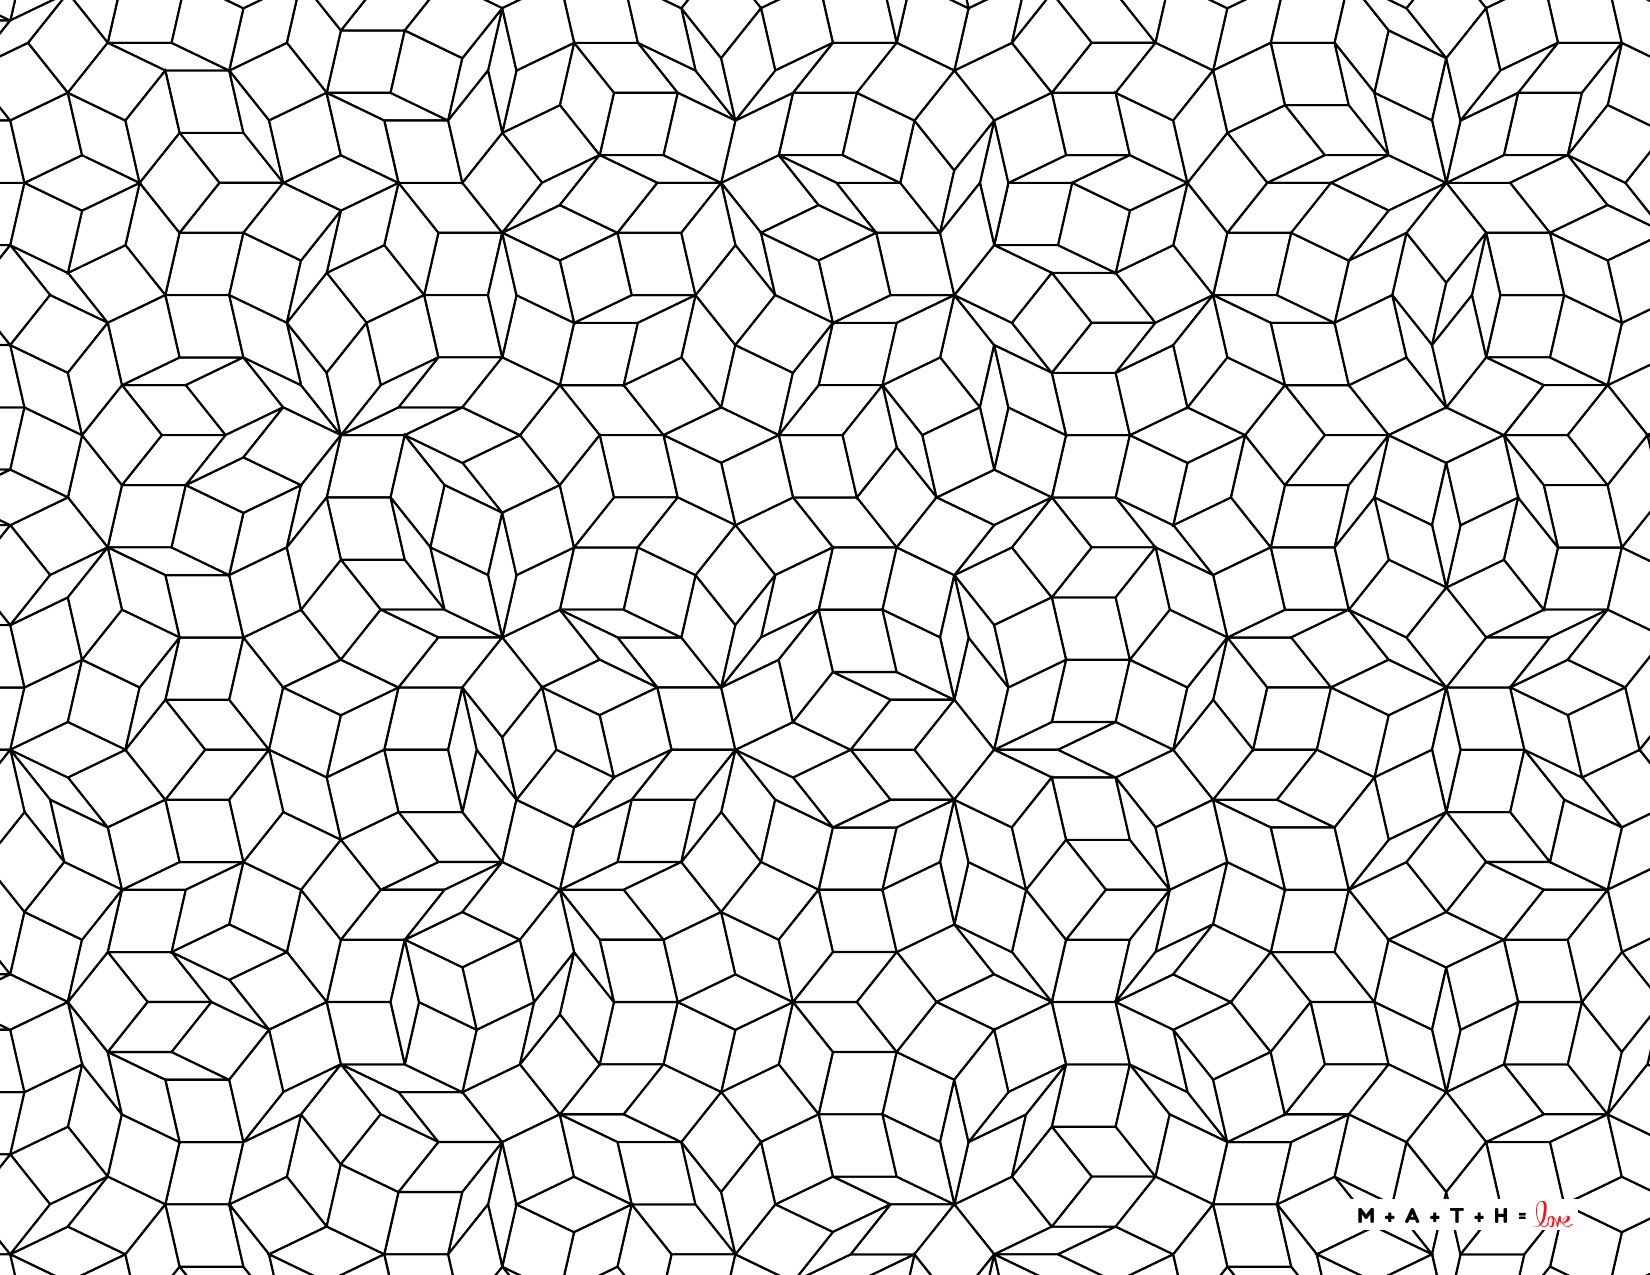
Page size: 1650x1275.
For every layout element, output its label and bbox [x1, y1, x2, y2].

picture [1349, 1199, 1579, 1231]
text_box [0, 0, 1650, 1275]
